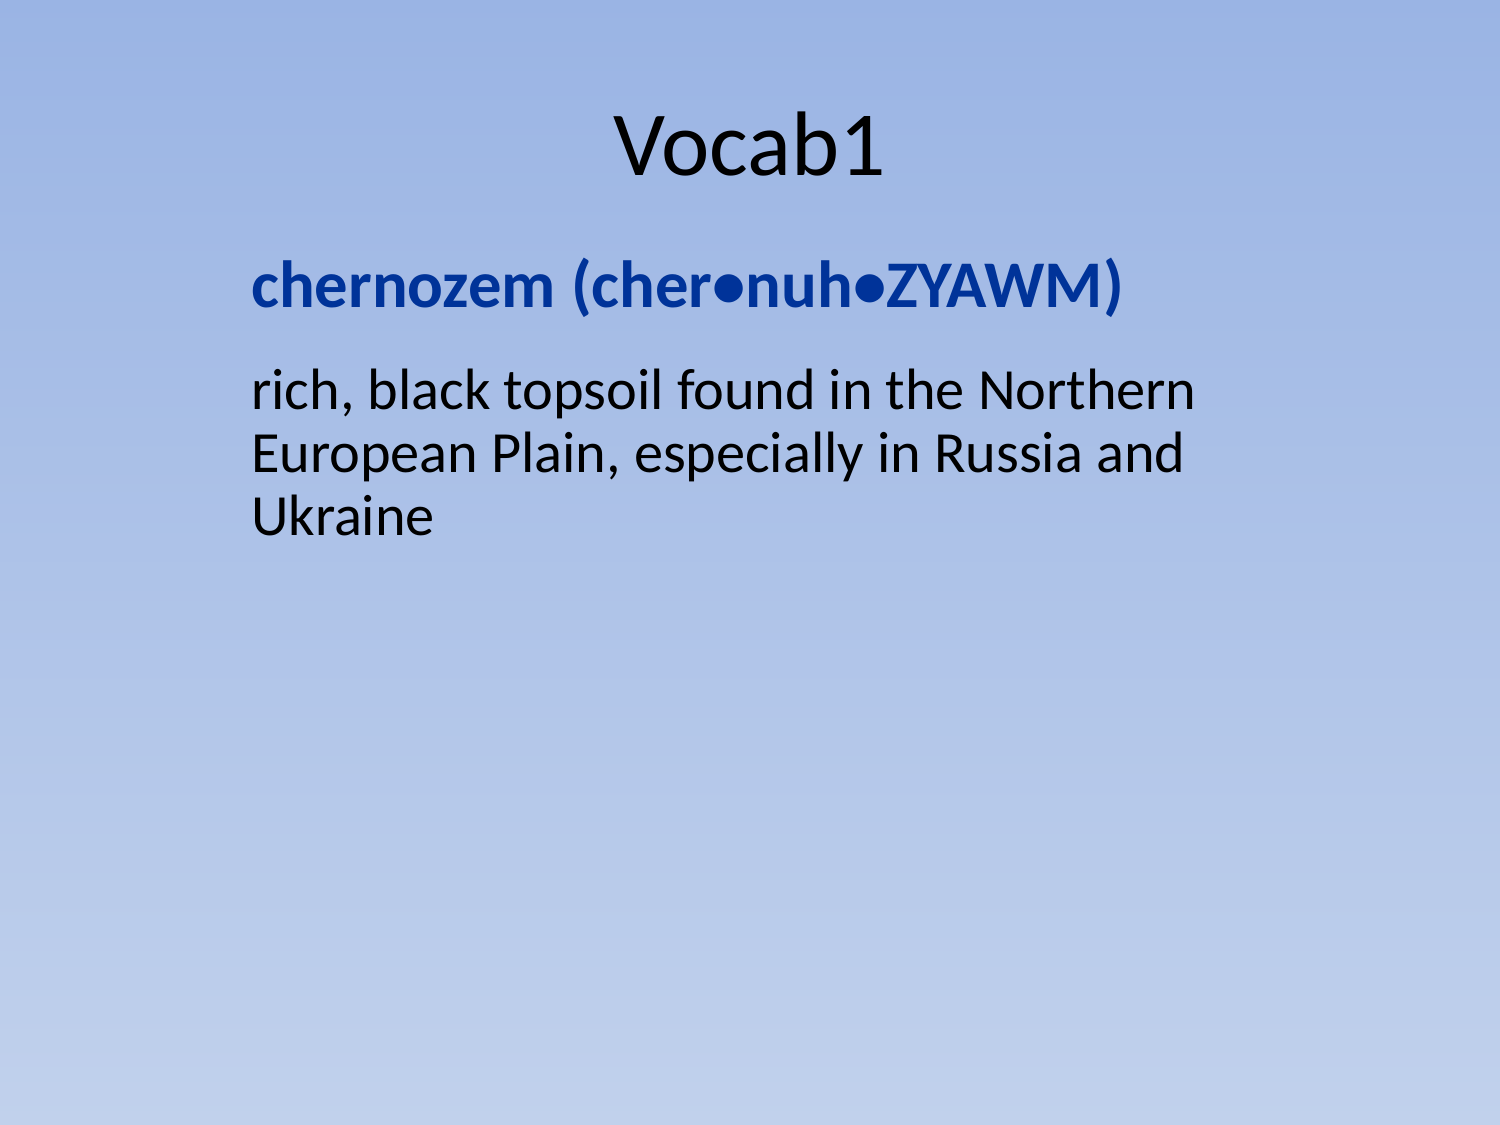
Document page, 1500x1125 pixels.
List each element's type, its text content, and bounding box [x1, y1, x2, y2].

text_box chernozem (cher•nuh•ZYAWM) rich, black topsoil found in the Northern European Plain, especially in Russia and Ukraine [236, 242, 1251, 556]
title Vocab1 [75, 45, 1425, 233]
